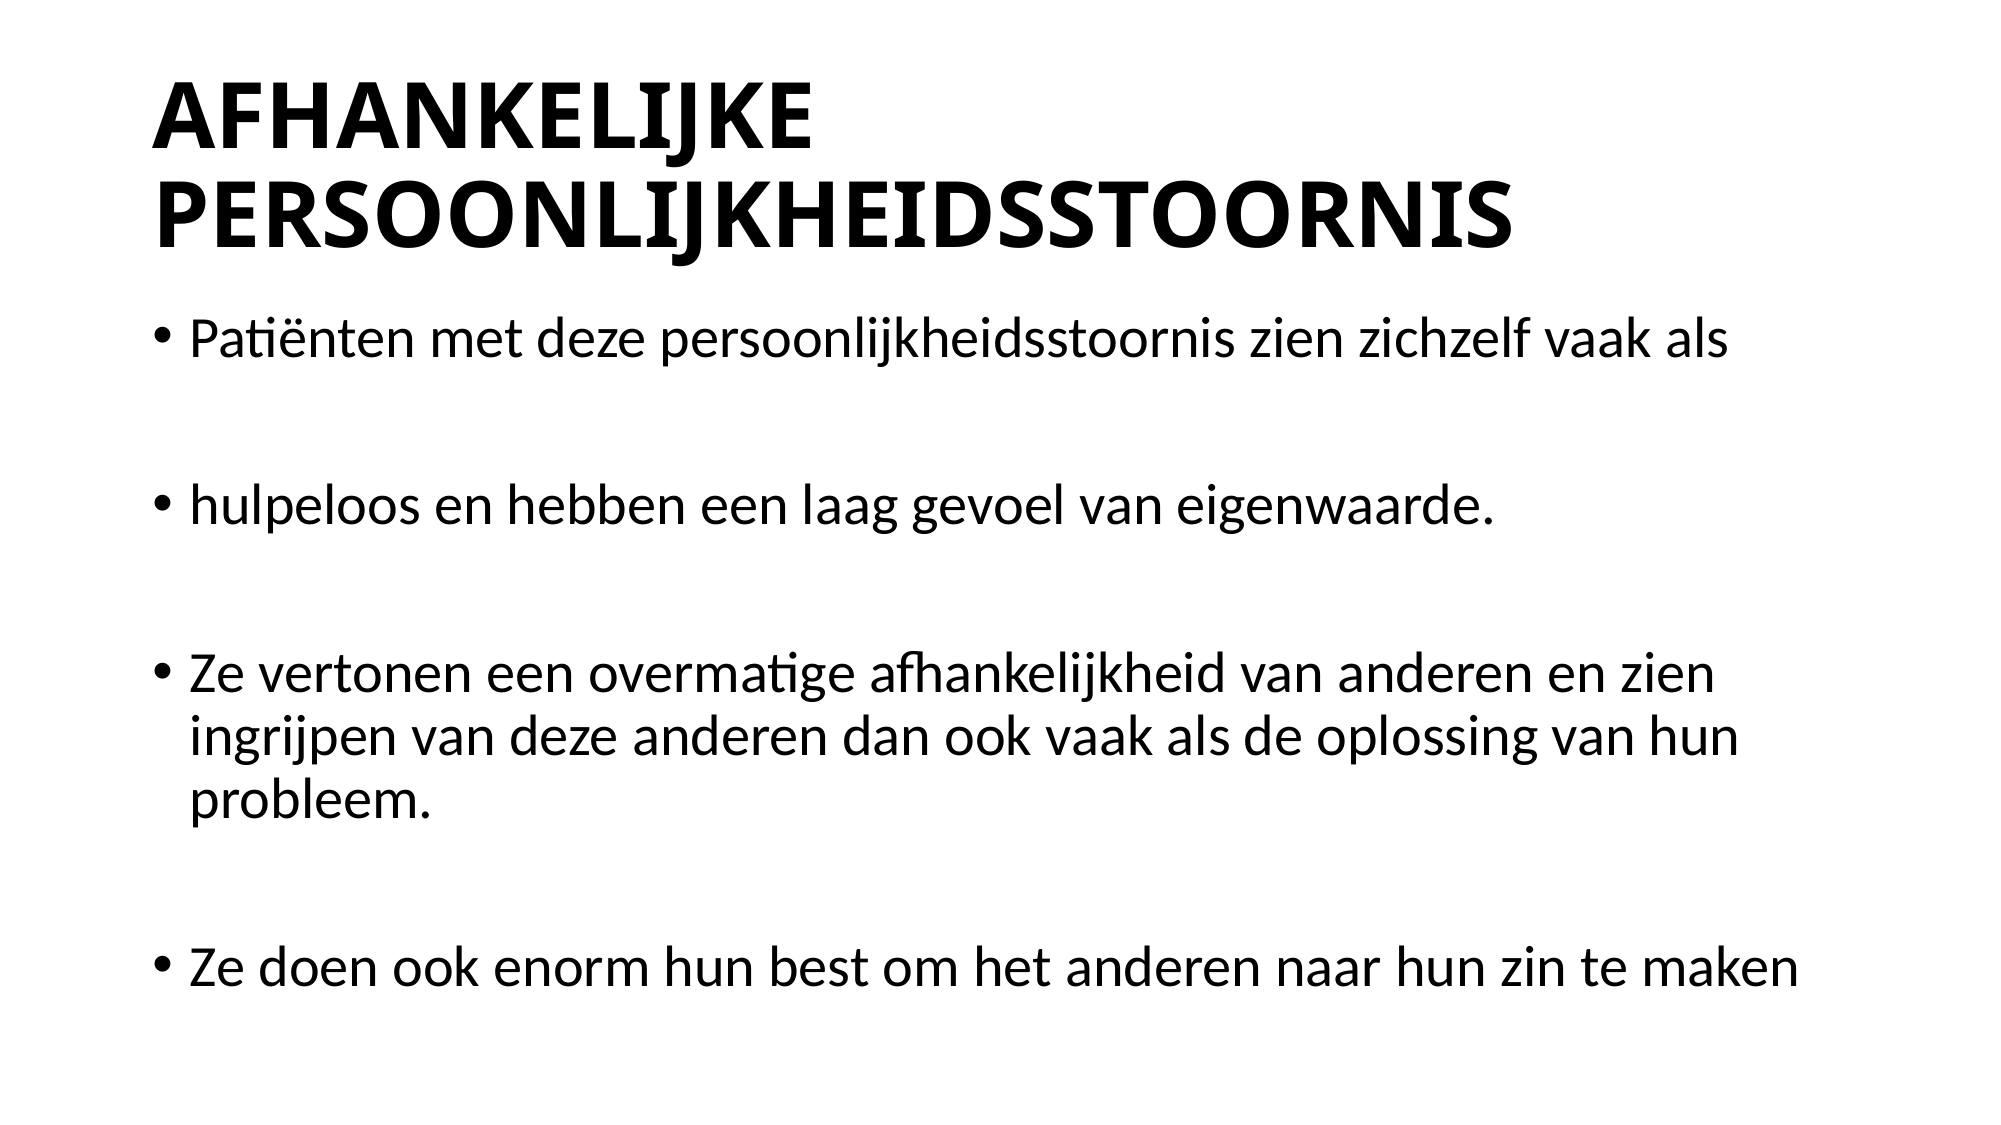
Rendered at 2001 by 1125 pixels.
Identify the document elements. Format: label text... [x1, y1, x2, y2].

list Patiënten met deze persoonlijkheidsstoornis zien zichzelf vaak als hulpeloos en hebben een laag gevoel van eigenwaarde. Ze vertonen een overmatige afhankelijkheid van anderen en zien ingrijpen van deze anderen dan ook vaak als de oplossing van hun probleem. Ze doen ook enorm hun best om het anderen naar hun zin te maken [137, 299, 1863, 1014]
title Afhankelijke persoonlijkheidsstoornis [137, 59, 1863, 278]
